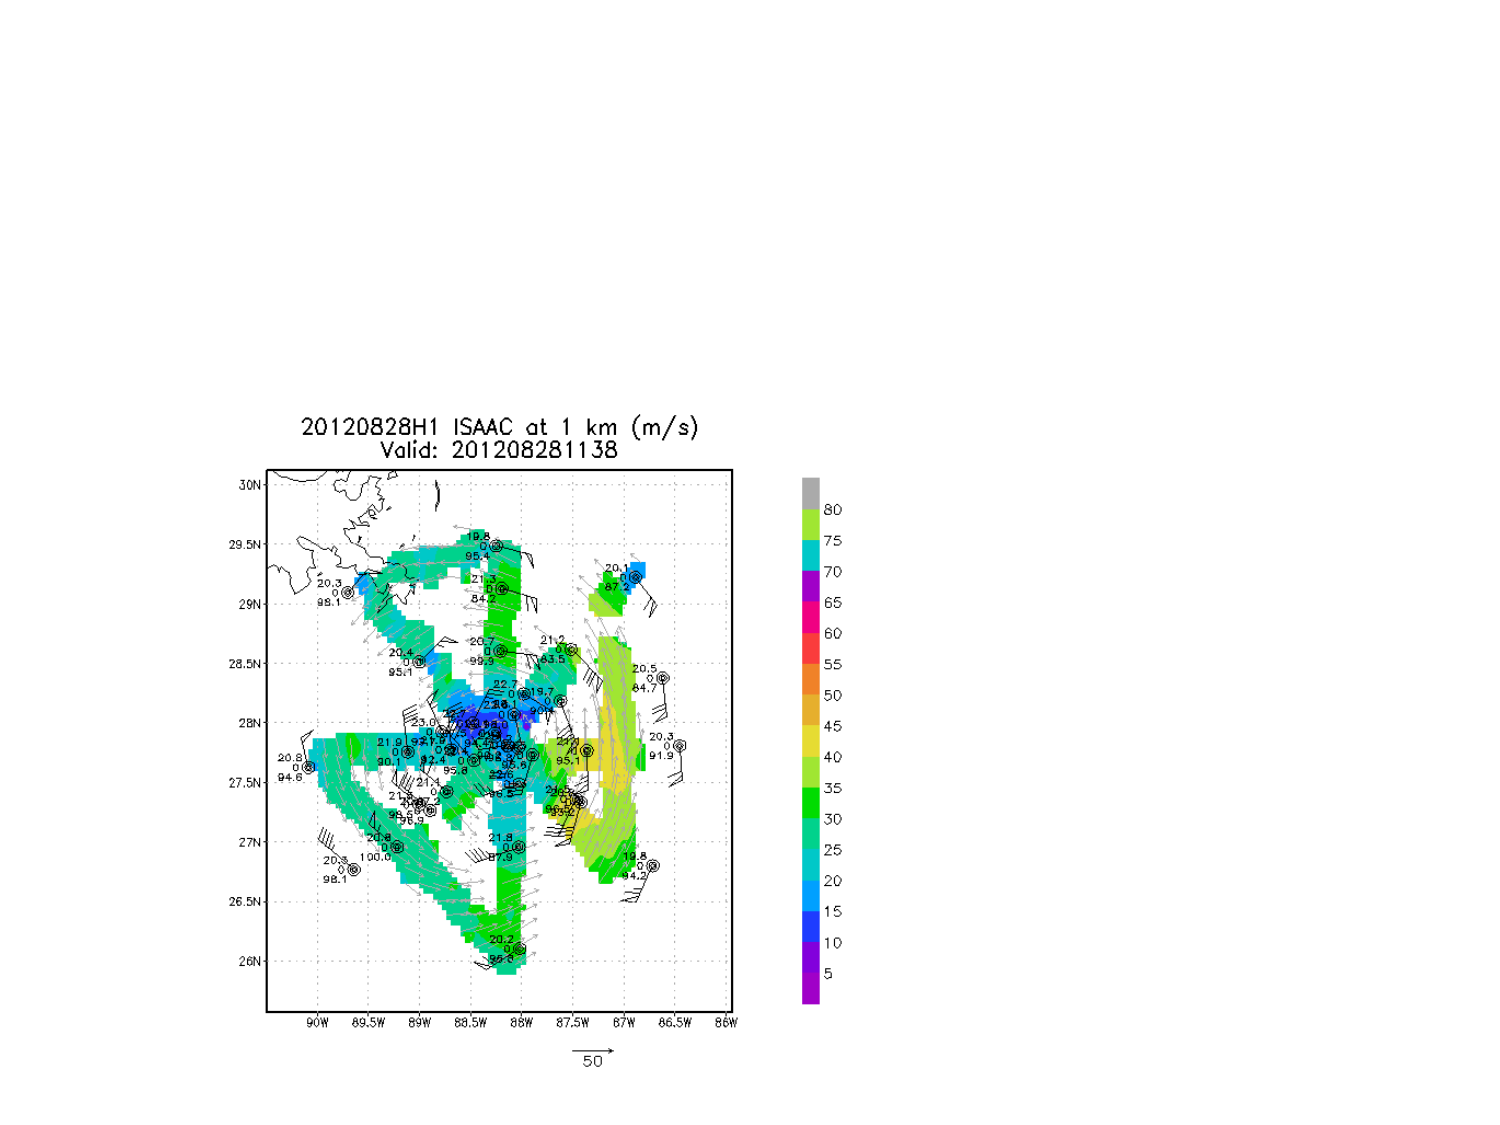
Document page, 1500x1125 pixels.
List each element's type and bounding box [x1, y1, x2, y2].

picture [62, 412, 938, 1069]
